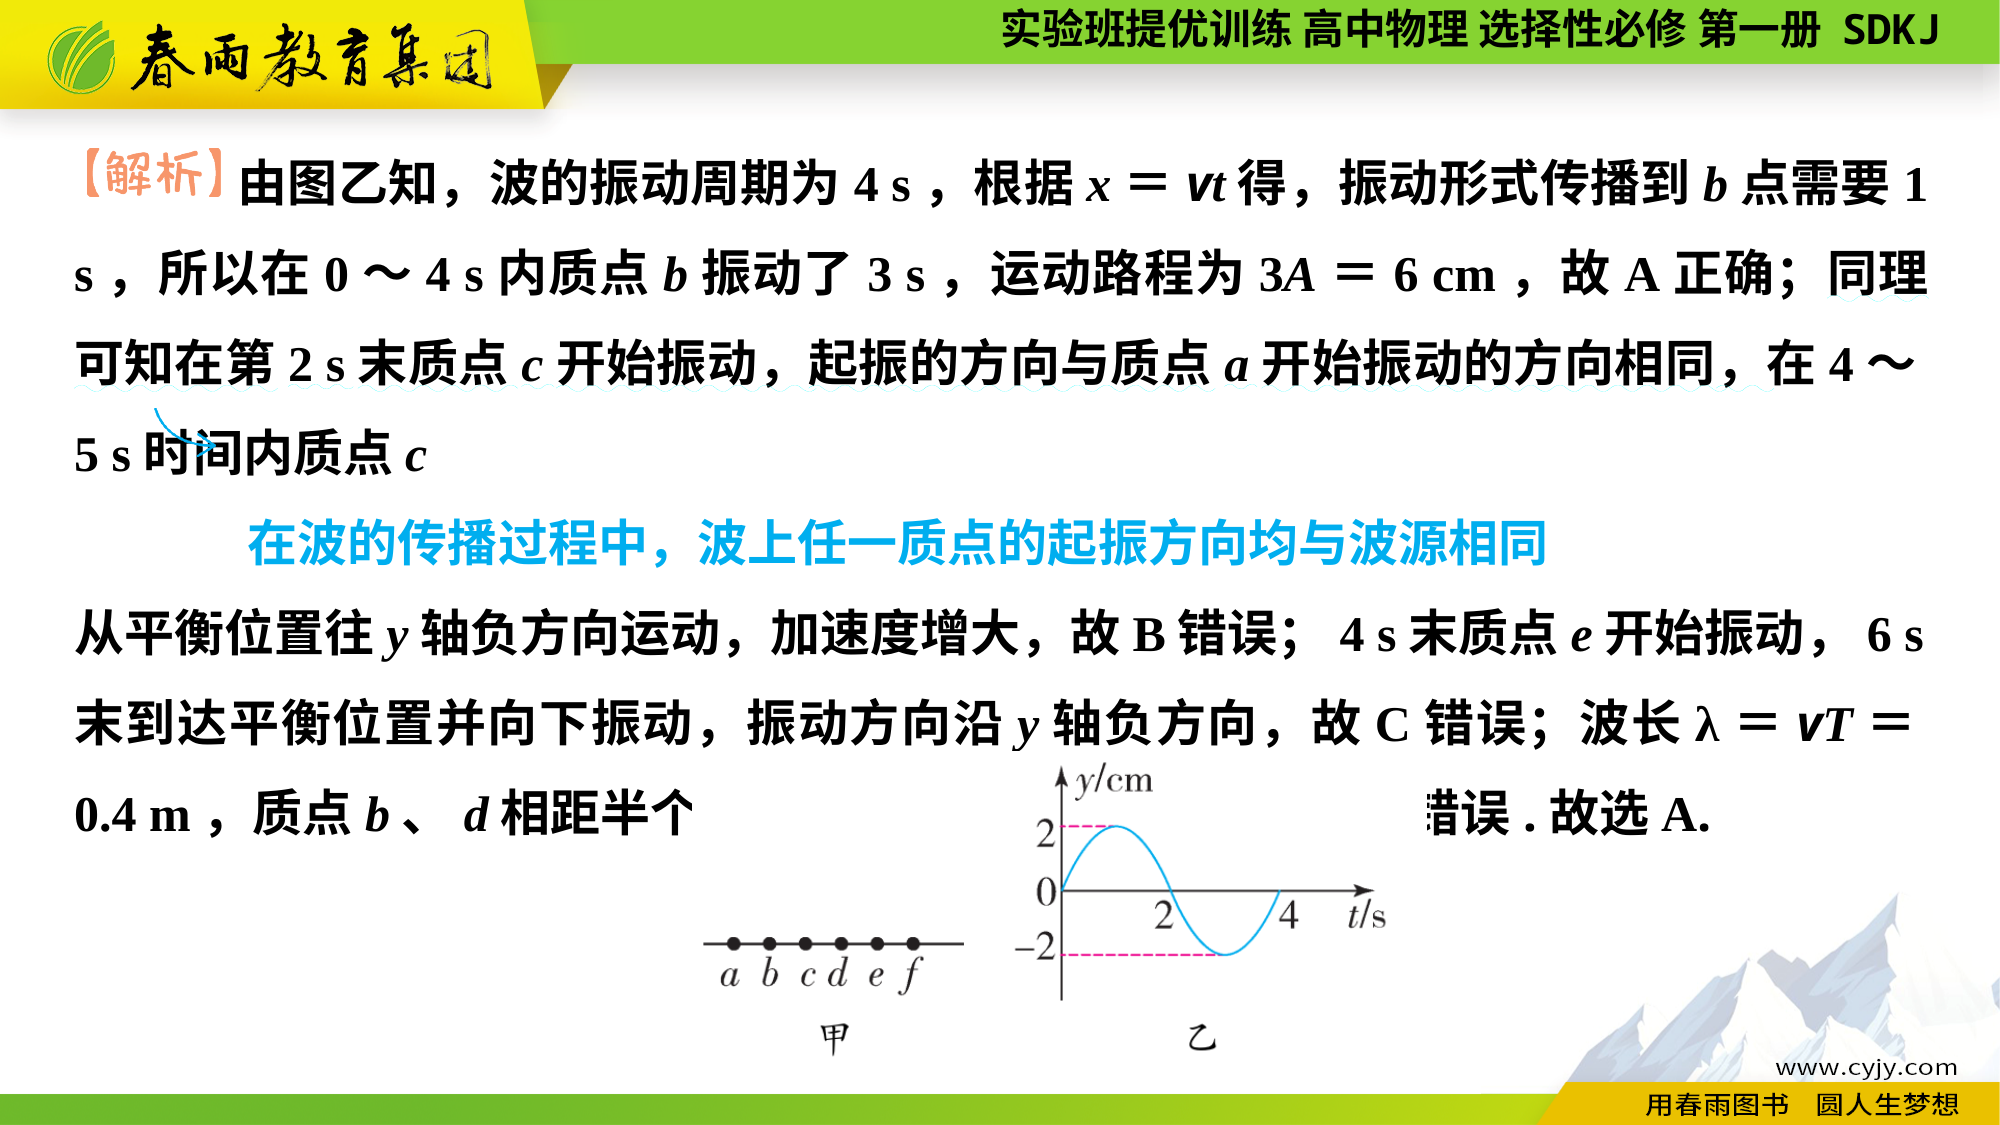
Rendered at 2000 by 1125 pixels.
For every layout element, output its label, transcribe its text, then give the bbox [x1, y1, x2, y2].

picture [0, 0, 2000, 1125]
list 由图乙知，波的振动周期为4 s，根据x＝vt得，振动形式传播到b点需要1 s，所以在0～4 s内质点b振动了3 s，运动路程为3A＝6 cm，故A正确；同理可知在第2 s末质点c开始振动，起振的方向与质点a开始振动的方向相同，在4～5 s时间内质点c 在波的传播过程中，波上任一质点的起振方向均与波源相同 从平衡位置往y轴负方向运动，加速度增大，故B错误；4 s末质点e开始振动，6 s末到达平衡位置并向下振动，振动方向沿y轴负方向，故C错误；波长λ＝vT＝0.4 m，质点b、d相距半个波长，振动方向始终相反，故D错误.故选A. [59, 113, 1944, 765]
